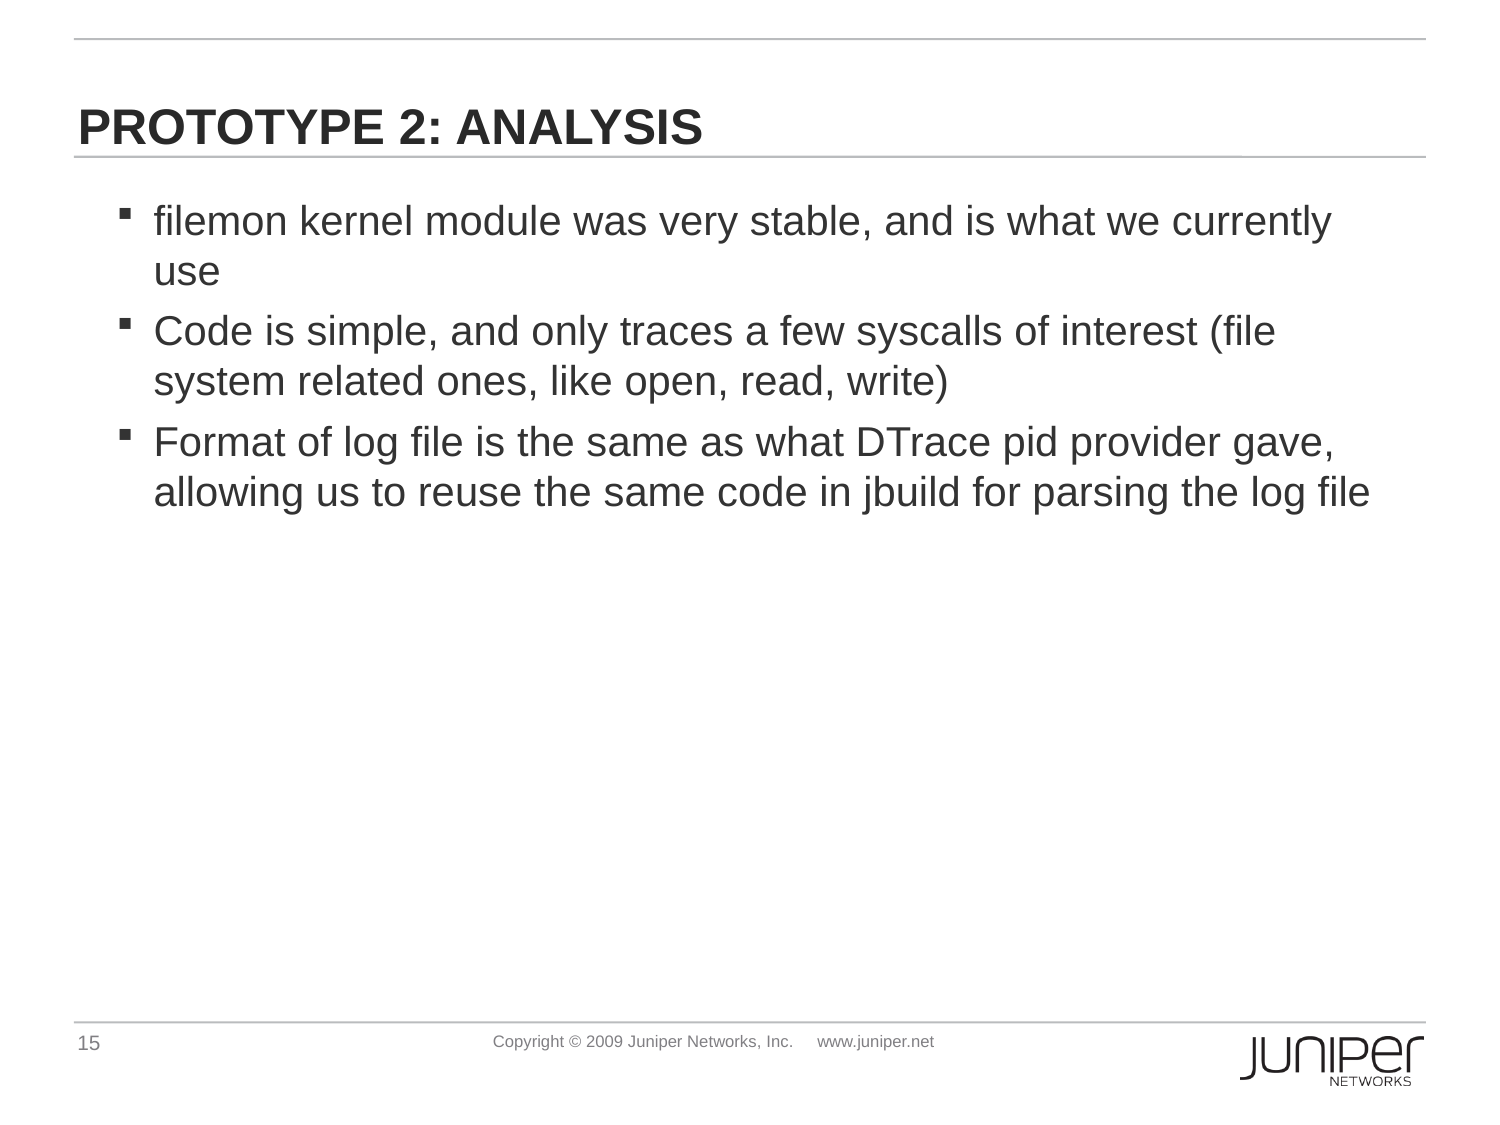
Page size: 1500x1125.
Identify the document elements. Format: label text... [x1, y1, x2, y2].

title Prototype 2: Analysis [77, 41, 1427, 164]
list filemon kernel module was very stable, and is what we currently use Code is simple, and only traces a few syscalls of interest (file system related ones, like open, read, write) Format of log file is the same as what DTrace pid provider gave, allowing us to reuse the same code in jbuild for parsing the log file [60, 186, 1411, 983]
picture [1240, 1036, 1424, 1086]
